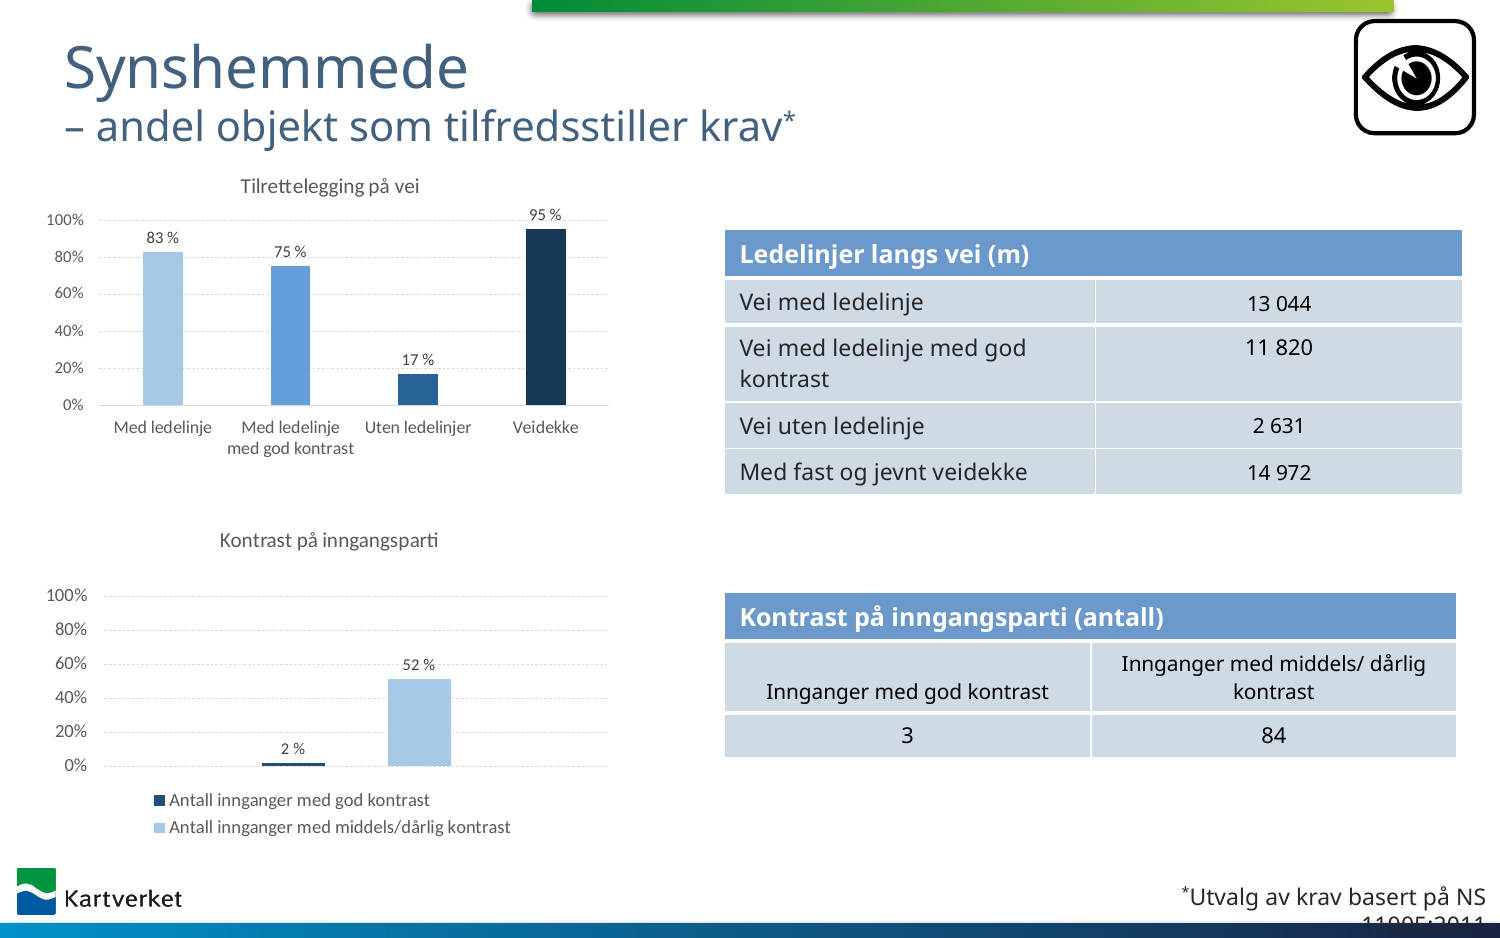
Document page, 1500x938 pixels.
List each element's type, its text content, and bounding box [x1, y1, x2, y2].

table_cell 14 972 [1096, 449, 1462, 494]
table_cell Innganger med god kontrast [725, 643, 1090, 711]
text_box *Utvalg av krav basert på NS 11005:2011 [1068, 873, 1500, 938]
table_cell Vei med ledelinje [725, 280, 1095, 323]
table_header Kontrast på inngangsparti (antall) [725, 593, 1456, 639]
picture [41, 166, 619, 492]
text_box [1355, 20, 1475, 134]
table_cell Vei med ledelinje med god kontrast [725, 327, 1095, 401]
table_cell 11 820 [1096, 327, 1462, 401]
table_cell 3 [725, 715, 1090, 757]
picture [41, 520, 618, 846]
table_cell Innganger med middels/ dårlig kontrast [1092, 643, 1456, 711]
table_header Ledelinjer langs vei (m) [725, 230, 1462, 276]
table_cell 13 044 [1096, 280, 1462, 323]
table_cell 84 [1092, 715, 1456, 757]
table_cell Med fast og jevnt veidekke [725, 449, 1095, 494]
text_box Synshemmede – andel objekt som tilfredsstiller krav* [49, 24, 1431, 158]
table_cell 2 631 [1096, 403, 1462, 448]
table_cell Vei uten ledelinje [725, 403, 1095, 448]
